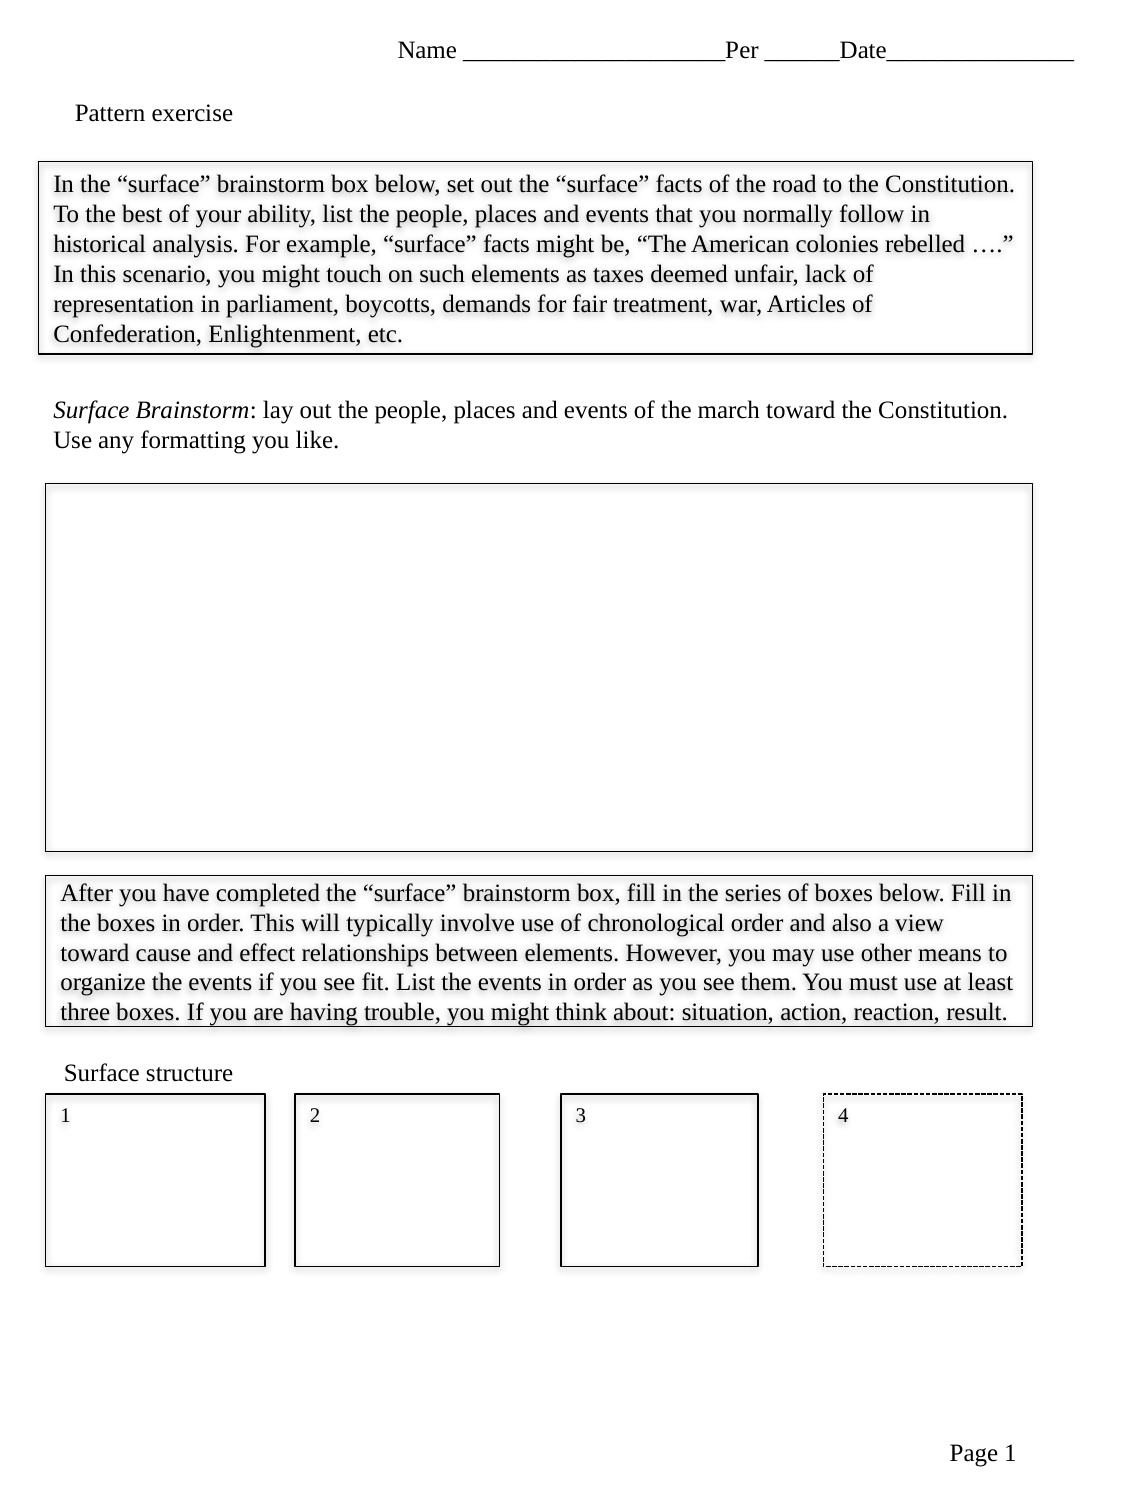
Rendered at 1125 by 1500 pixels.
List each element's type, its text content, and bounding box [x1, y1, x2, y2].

text_box Pattern exercise [60, 89, 249, 134]
text_box Surface structure [49, 1048, 249, 1094]
text_box 4 [823, 1093, 1023, 1267]
text_box 2 [294, 1093, 500, 1267]
text_box 3 [560, 1093, 759, 1267]
text_box Page 1 [934, 1429, 1032, 1474]
text_box Name _____________________Per ______Date_______________ [382, 25, 1090, 71]
text_box Surface Brainstorm: lay out the people, places and events of the march toward the Constitution. Use any formatting you like. [38, 385, 1059, 461]
text_box 1 [45, 1093, 266, 1267]
text_box In the “surface” brainstorm box below, set out the “surface” facts of the road to the Constitution. To the best of your ability, list the people, places and events that you normally follow in historical analysis. For example, “surface” facts might be, “The American colonies rebelled ….” In this scenario, you might touch on such elements as taxes deemed unfair, lack of representation in parliament, boycotts, demands for fair treatment, war, Articles of Confederation, Enlightenment, etc. [38, 161, 1033, 355]
text_box [45, 483, 1033, 852]
text_box After you have completed the “surface” brainstorm box, fill in the series of boxes below. Fill in the boxes in order. This will typically involve use of chronological order and also a view toward cause and effect relationships between elements. However, you may use other means to organize the events if you see fit. List the events in order as you see them. You must use at least three boxes. If you are having trouble, you might think about: situation, action, reaction, result. [45, 875, 1033, 1027]
